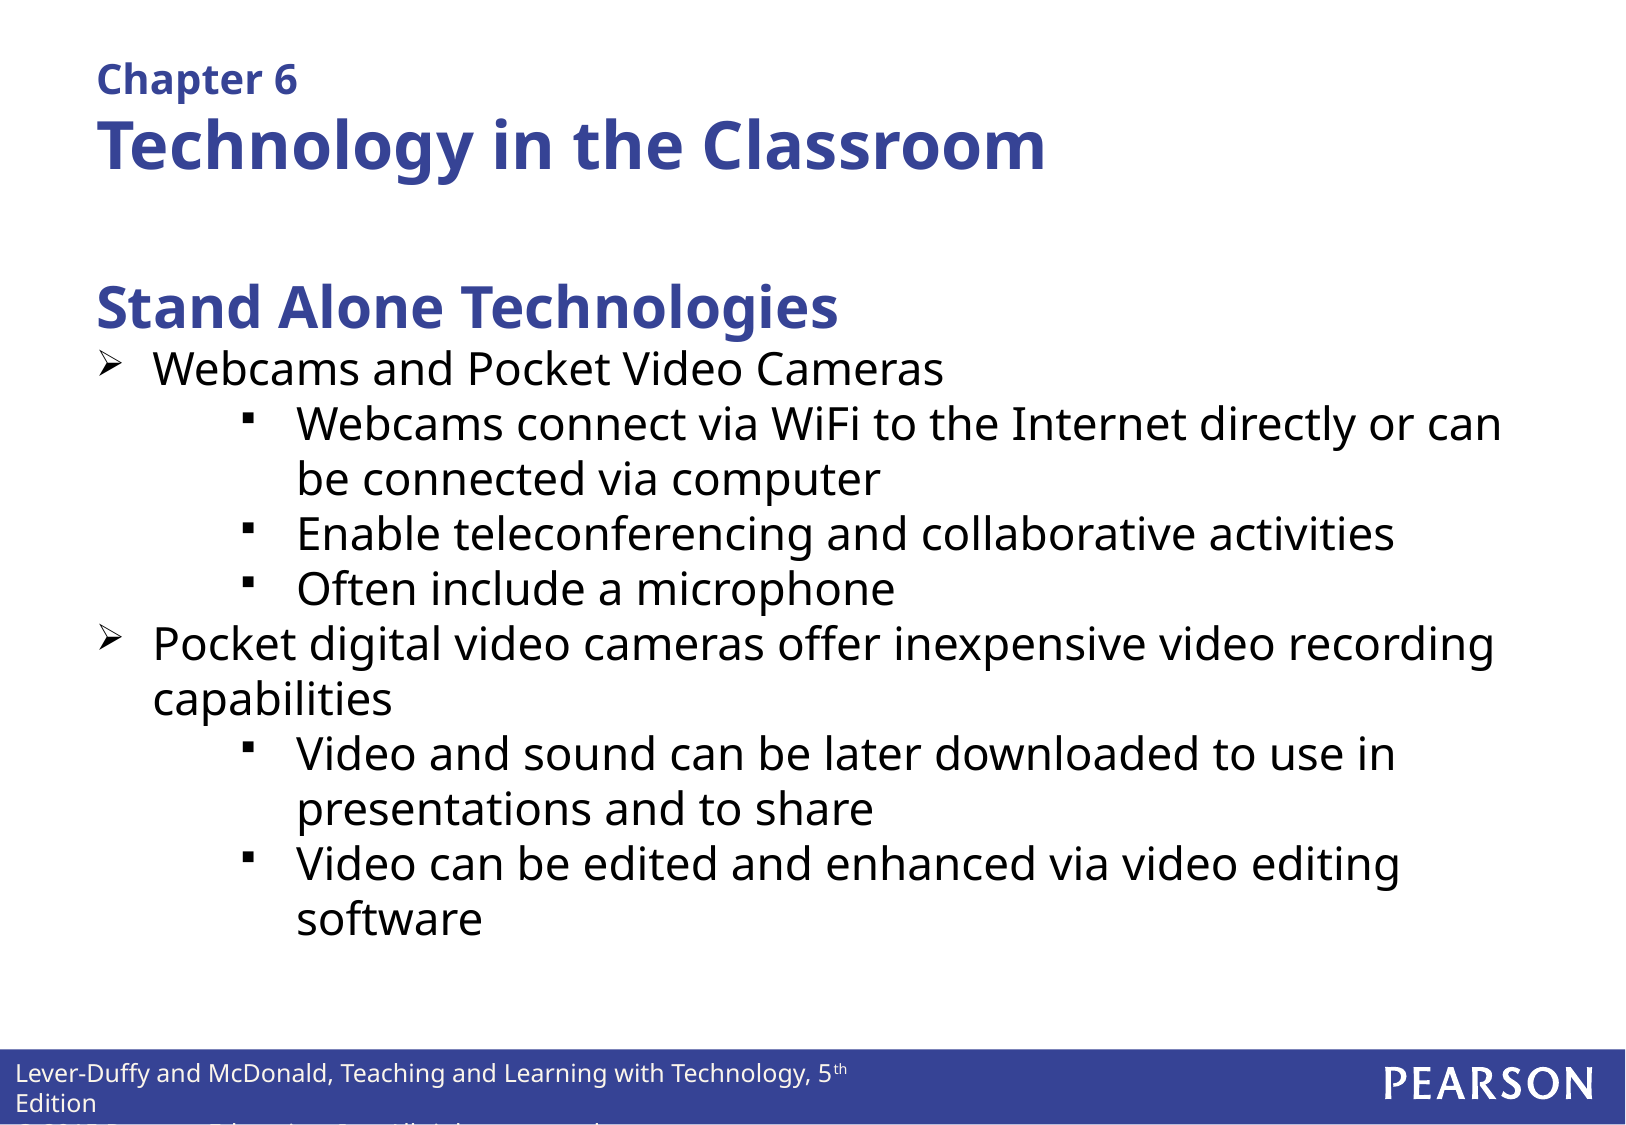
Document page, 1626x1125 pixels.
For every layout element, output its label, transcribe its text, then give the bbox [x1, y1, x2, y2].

title Chapter 6 Technology in the Classroom [81, 45, 1544, 233]
list Stand Alone Technologies Webcams and Pocket Video Cameras Webcams connect via WiFi to the Internet directly or can be connected via computer Enable teleconferencing and collaborative activities Often include a microphone Pocket digital video cameras offer inexpensive video recording capabilities Video and sound can be later downloaded to use in presentations and to share Video can be edited and enhanced via video editing software [81, 262, 1544, 1005]
